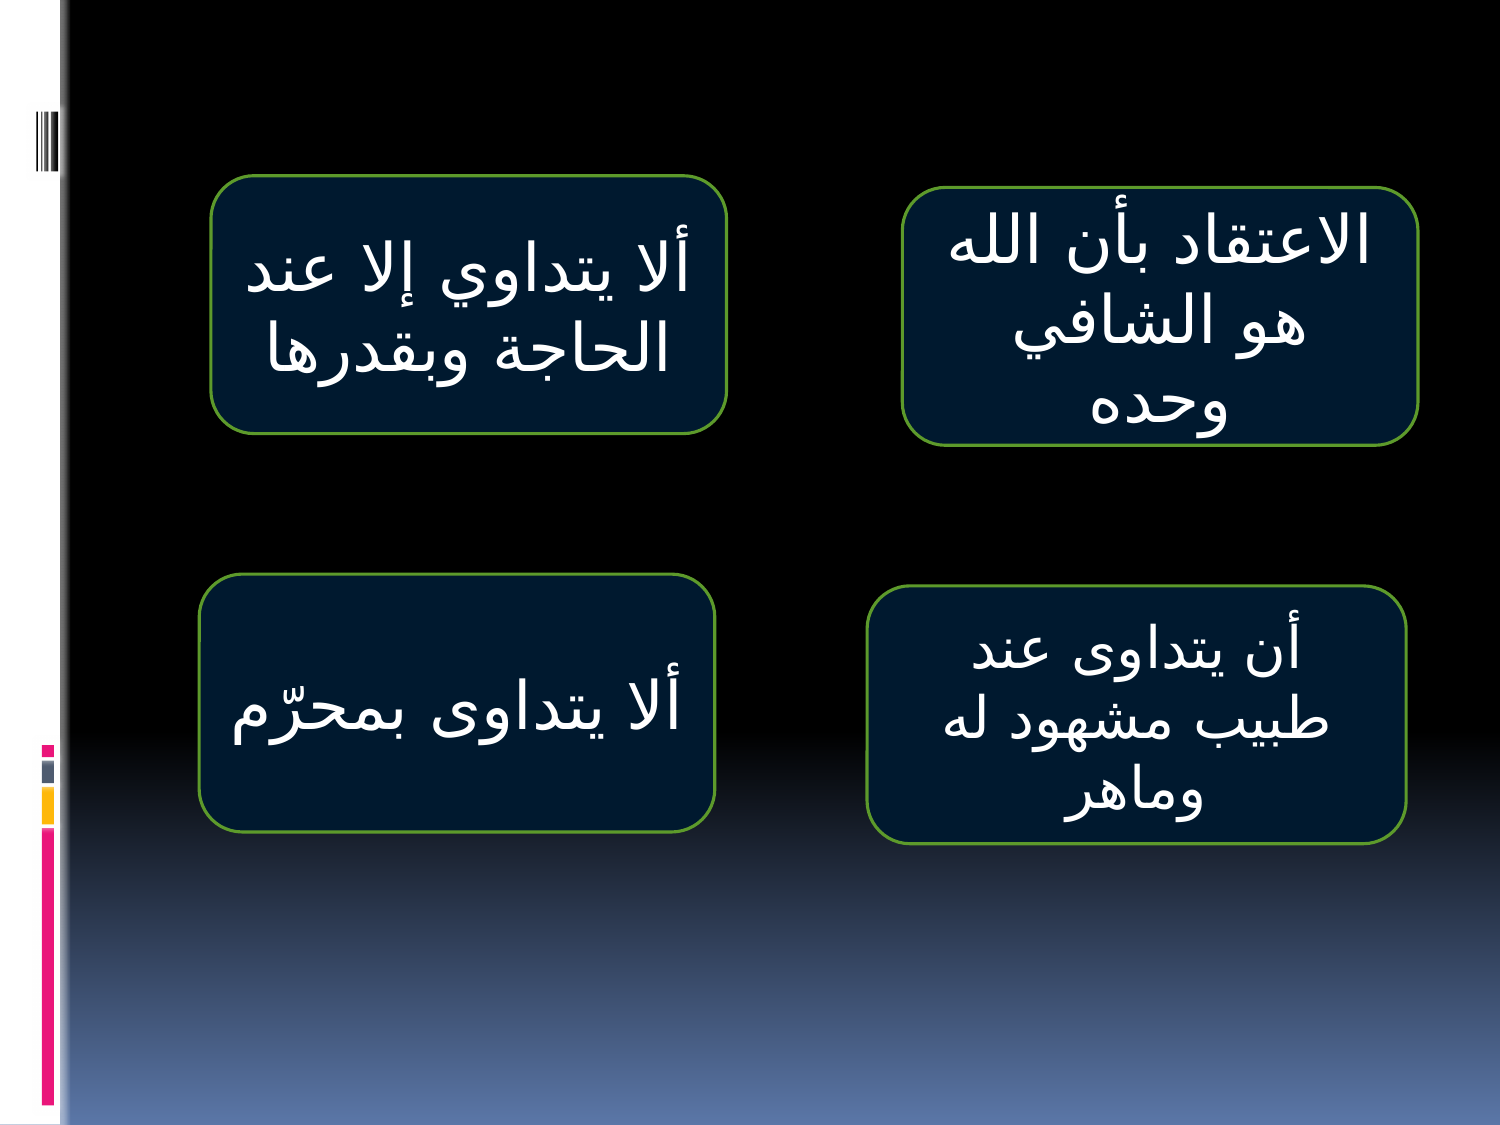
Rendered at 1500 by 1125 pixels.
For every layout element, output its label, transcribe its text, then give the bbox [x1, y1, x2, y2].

text_box الاعتقاد بأن الله هو الشافي وحده [900, 185, 1420, 447]
text_box ألا يتداوي إلا عند الحاجة وبقدرها [209, 174, 729, 436]
text_box ألا يتداوى بمحرّم [197, 572, 717, 834]
text_box أن يتداوى عند طبيب مشهود له وماهر [865, 584, 1408, 846]
